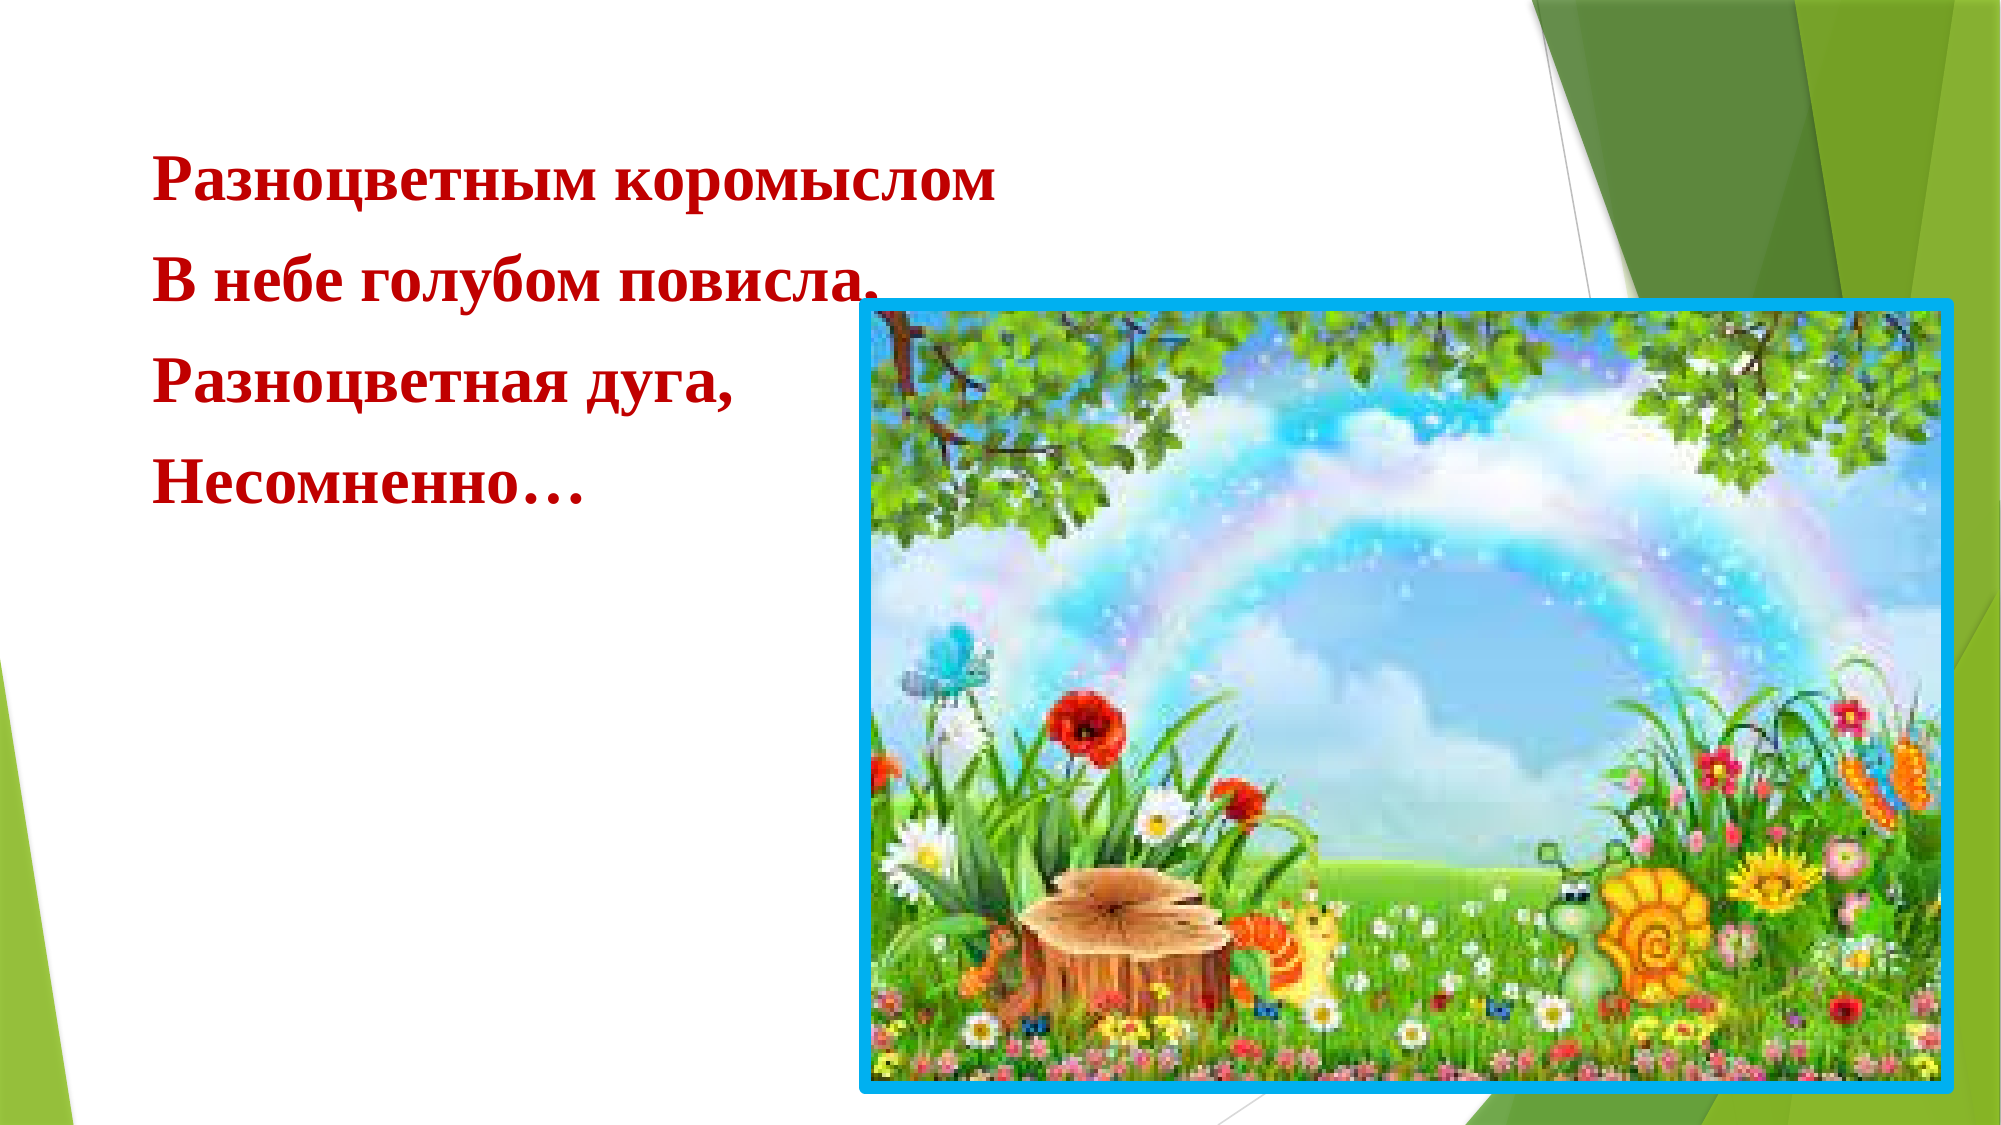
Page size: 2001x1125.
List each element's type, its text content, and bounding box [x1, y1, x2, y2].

list Разноцветным коромыслом В небе голубом повисла, Разноцветная дуга, Несомненно… [137, 126, 1863, 1014]
picture [872, 312, 1940, 1080]
